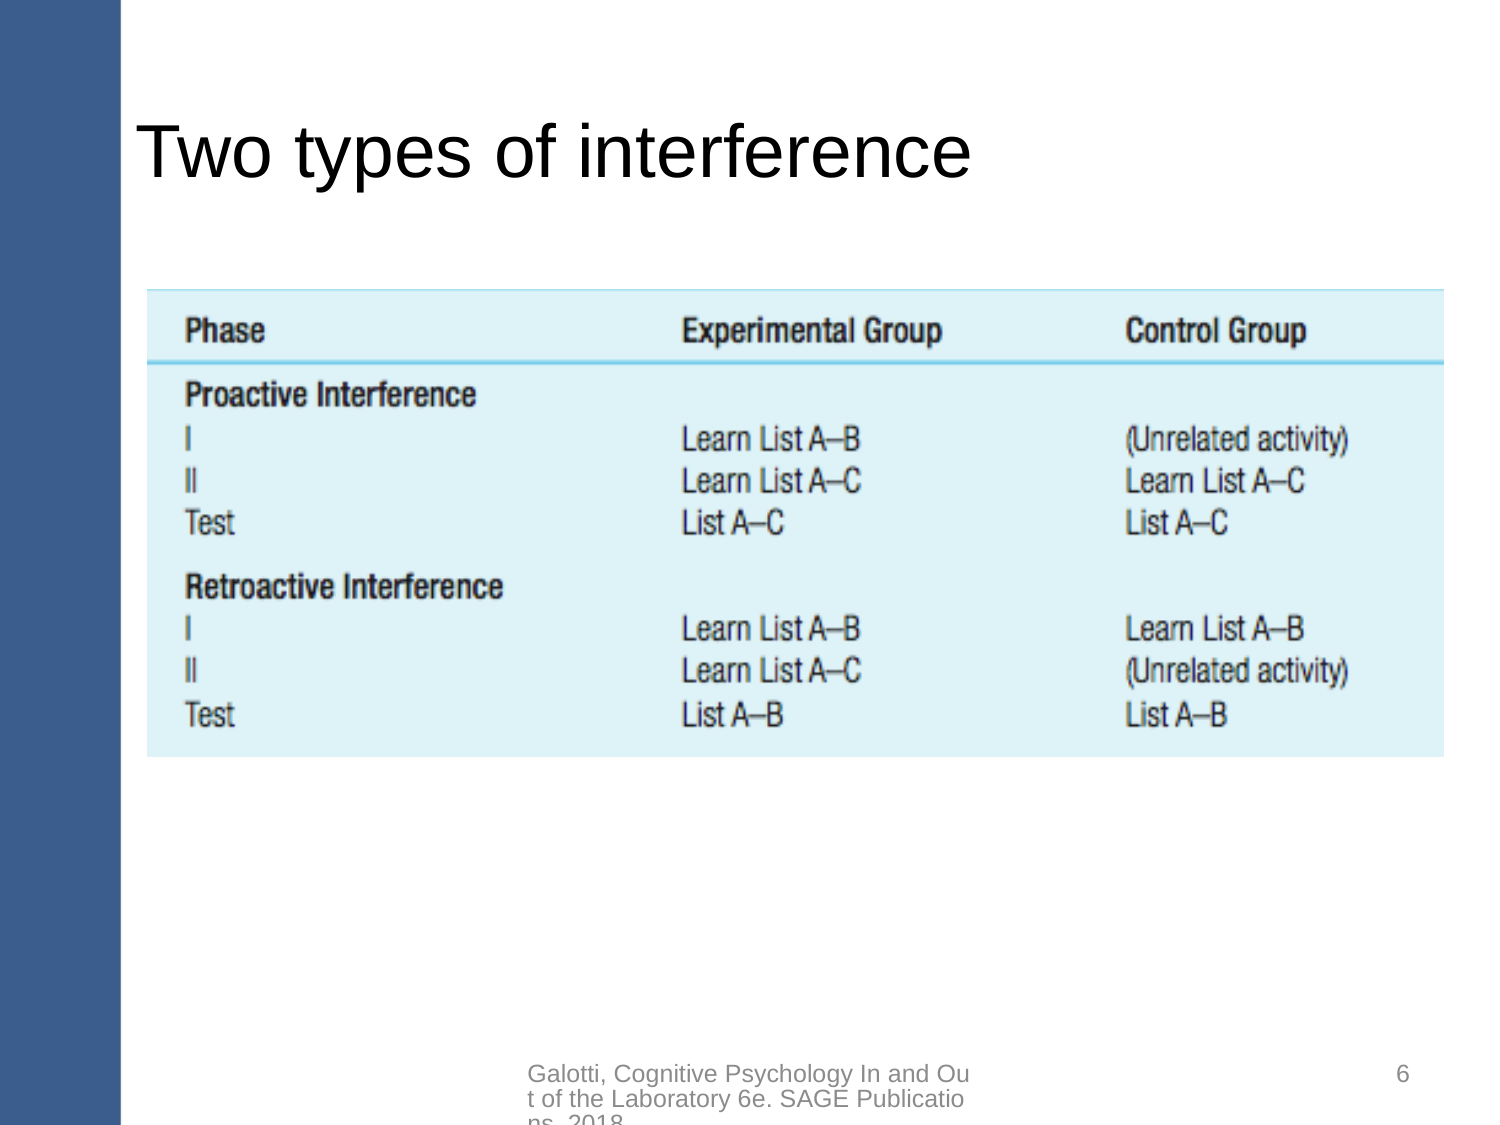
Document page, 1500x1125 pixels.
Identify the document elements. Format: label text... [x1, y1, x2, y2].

slide_number 6 [1074, 1042, 1425, 1103]
title Two types of interference [120, 69, 1471, 225]
footer Galotti, Cognitive Psychology In and Out of the Laboratory 6e. SAGE Publications, 2018. [512, 1042, 988, 1103]
picture [0, 0, 1500, 1125]
